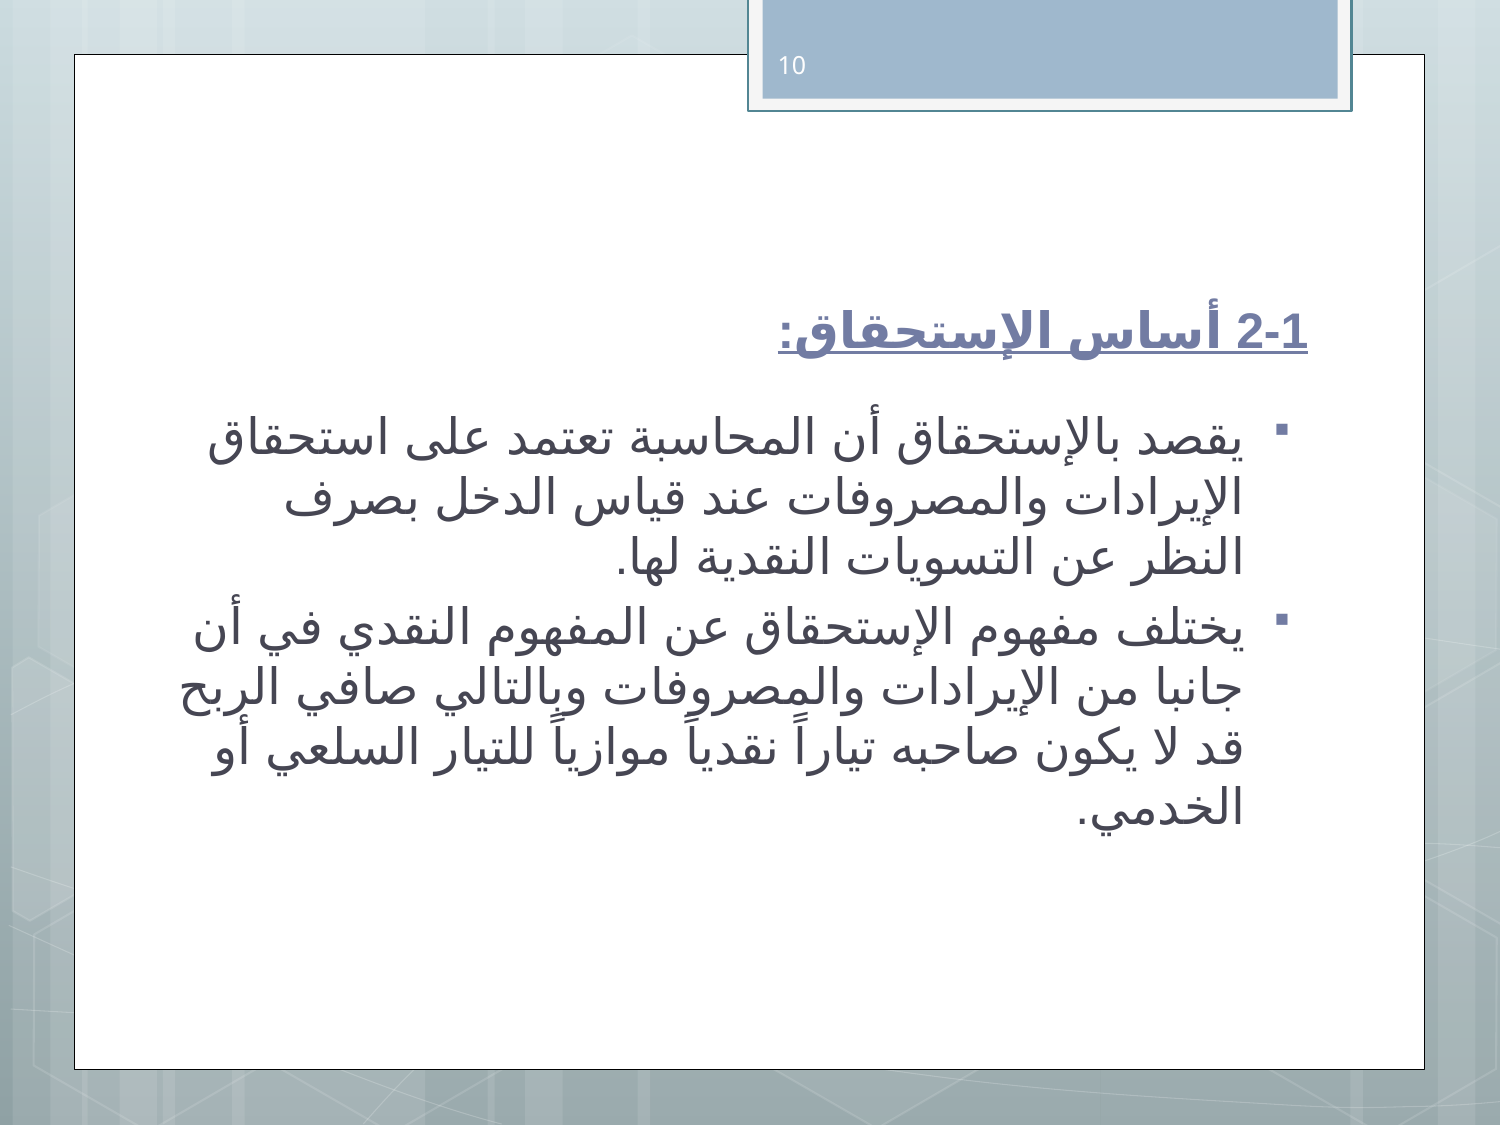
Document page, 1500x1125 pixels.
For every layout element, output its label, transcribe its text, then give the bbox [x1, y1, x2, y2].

title 2-1 أساس الإستحقاق: [171, 267, 1324, 366]
list يقصد بالإستحقاق أن المحاسبة تعتمد على استحقاق الإيرادات والمصروفات عند قياس الدخل بصرف النظر عن التسويات النقدية لها. يختلف مفهوم الإستحقاق عن المفهوم النقدي في أن جانبا من الإيرادات والمصروفات وبالتالي صافي الربح قد لا يكون صاحبه تياراً نقدياً موازياً للتيار السلعي أو الخدمي. [159, 397, 1317, 929]
slide_number 10 [762, 36, 982, 97]
